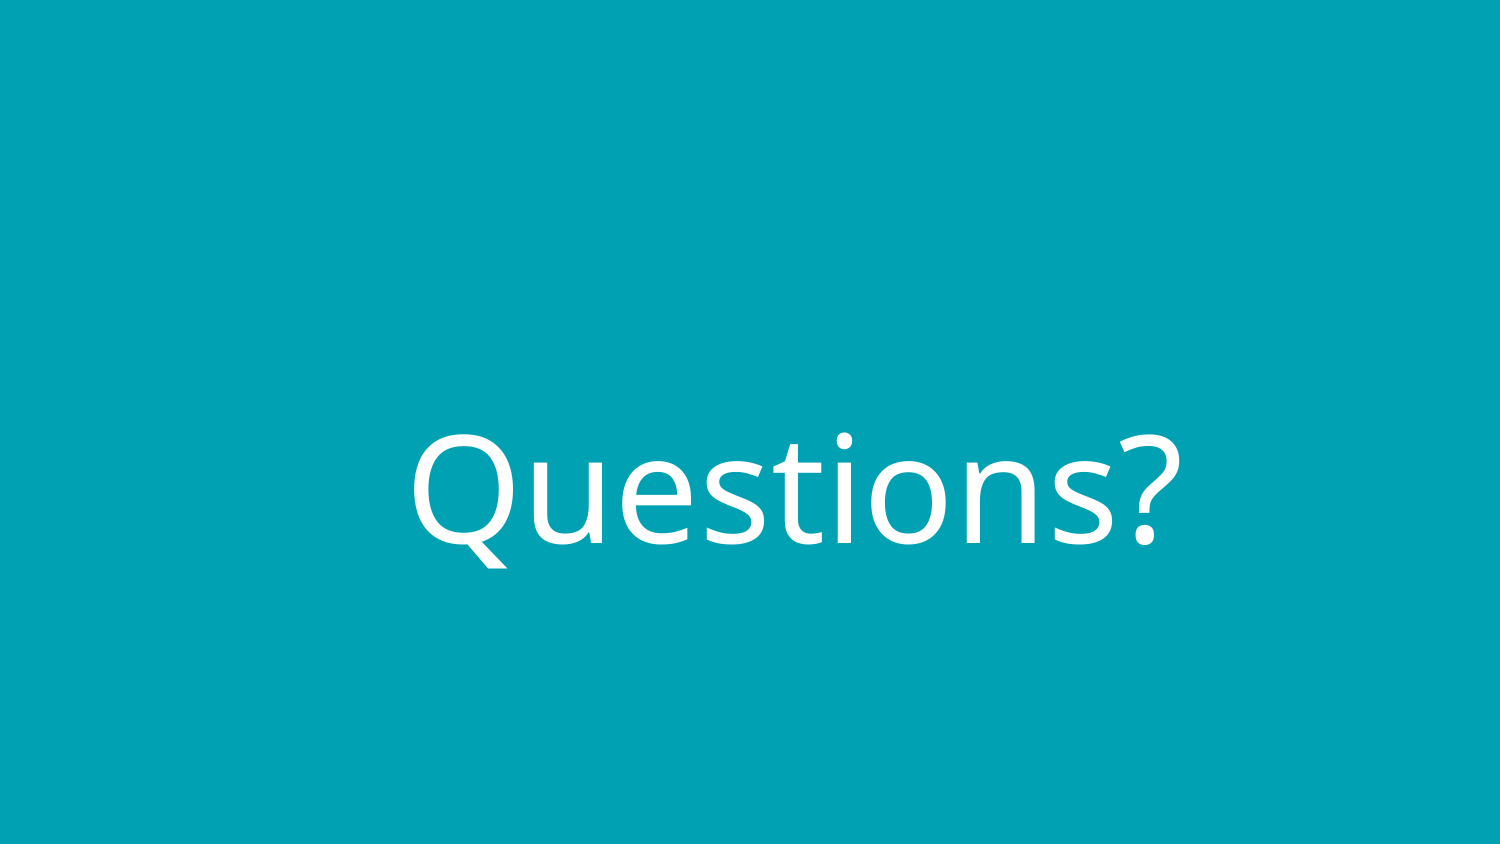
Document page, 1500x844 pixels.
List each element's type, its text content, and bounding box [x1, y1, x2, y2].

text_box Questions? [58, 295, 1457, 644]
